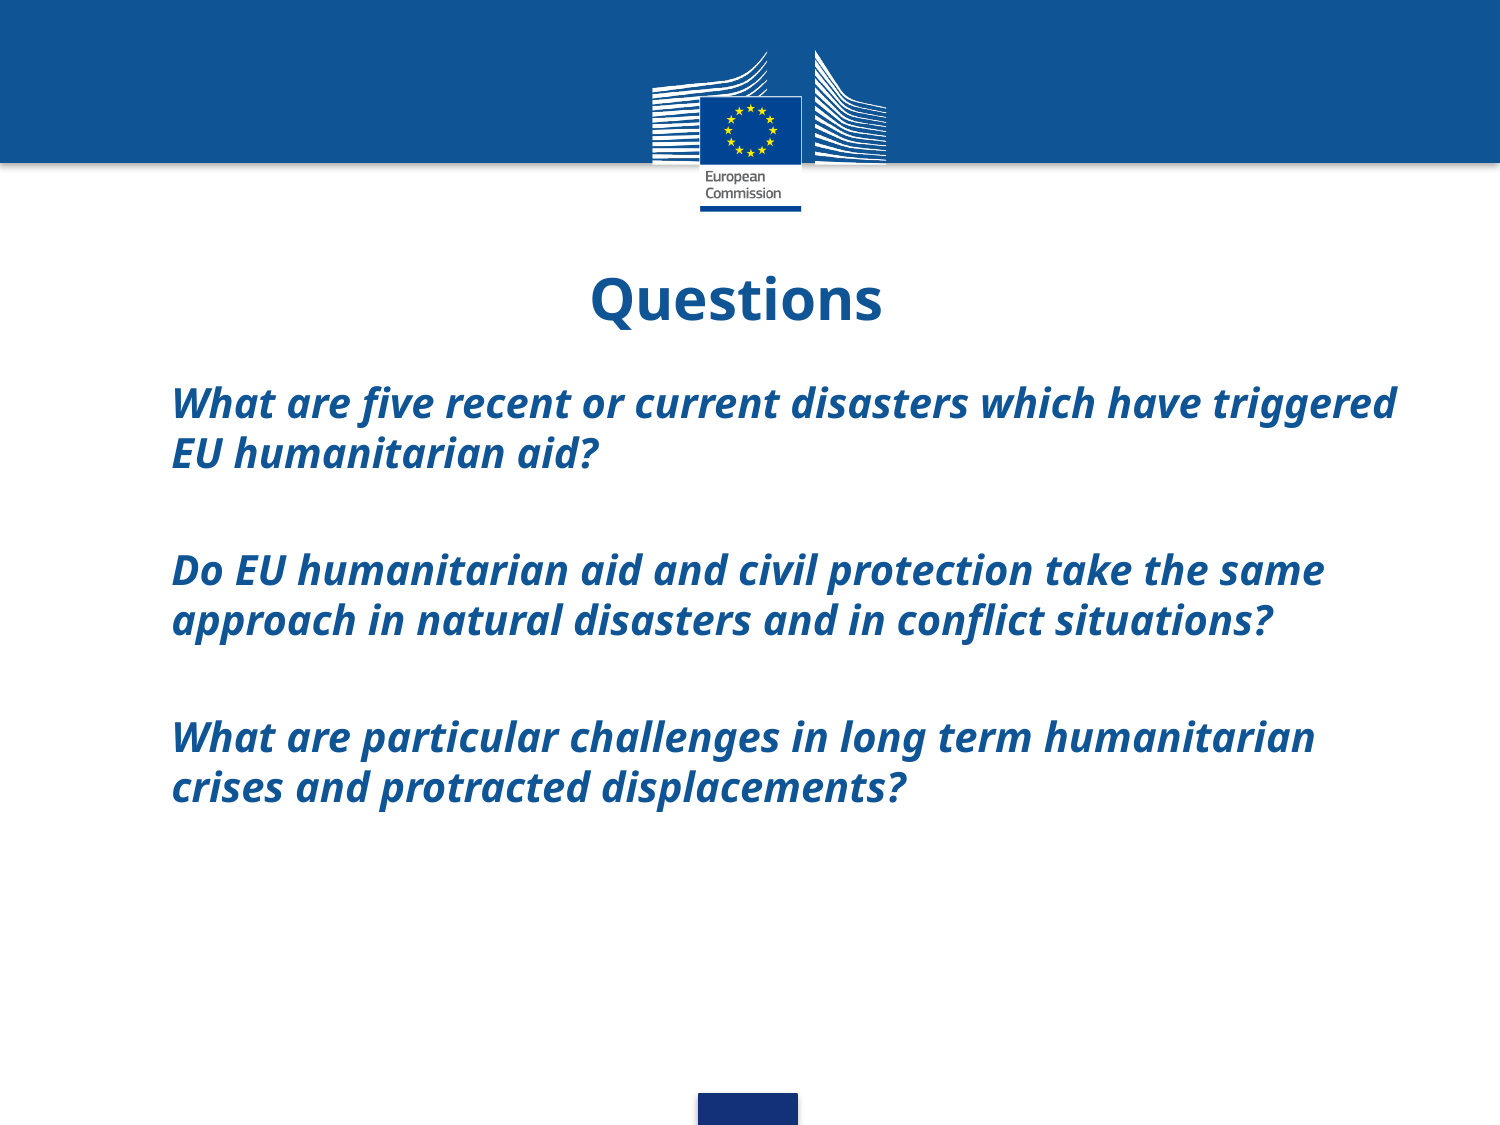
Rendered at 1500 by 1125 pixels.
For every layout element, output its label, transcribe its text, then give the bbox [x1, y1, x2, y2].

text_box What are five recent or current disasters which have triggered EU humanitarian aid? Do EU humanitarian aid and civil protection take the same approach in natural disasters and in conflict situations? What are particular challenges in long term humanitarian crises and protracted displacements? [100, 369, 1451, 970]
title Questions [61, 219, 1412, 374]
